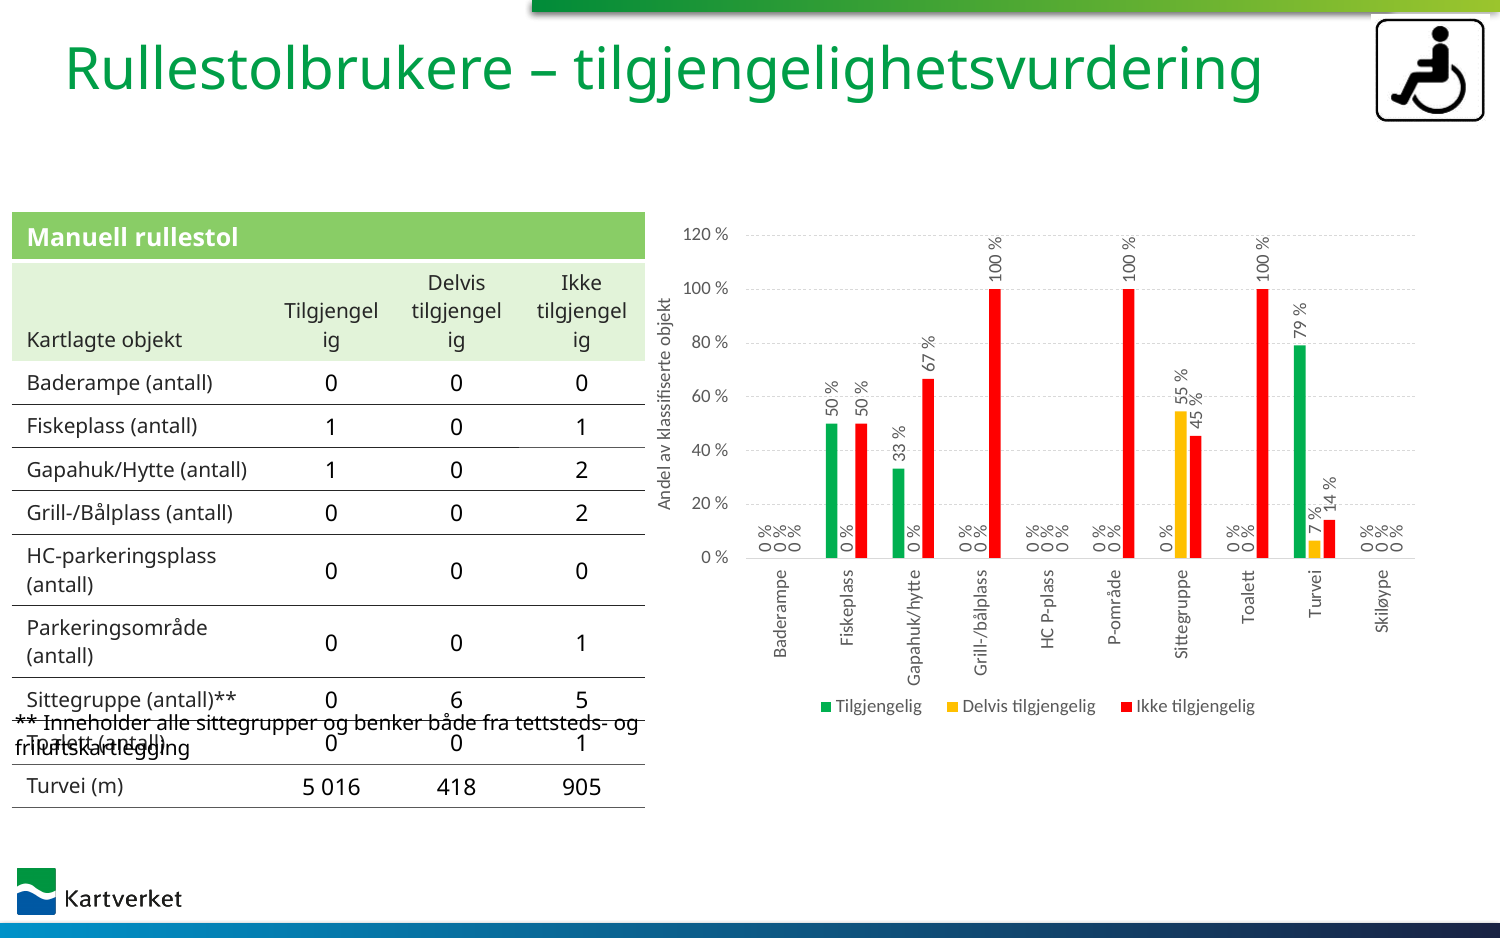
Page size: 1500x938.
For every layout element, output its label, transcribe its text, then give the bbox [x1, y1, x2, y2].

table_cell 0 [519, 361, 638, 404]
text_box ** Inneholder alle sittegrupper og benker både fra tettsteds- og friluftskartlegging [0, 702, 745, 768]
table_cell Baderampe (antall) [12, 361, 269, 404]
table_cell 0 [394, 448, 519, 490]
picture [643, 218, 1426, 728]
table_cell 0 [394, 535, 519, 605]
table_cell Tilgjengelig [269, 263, 394, 361]
table_cell 905 [519, 768, 645, 807]
table_cell Ikke tilgjengelig [519, 263, 638, 361]
table_cell Turvei (m) [12, 768, 269, 807]
table_cell 418 [394, 768, 519, 807]
table_cell 5 016 [269, 768, 394, 807]
table_cell Delvis tilgjengelig [394, 263, 519, 361]
table_cell 0 [269, 678, 394, 702]
table_cell 0 [519, 535, 638, 605]
text_box Rullestolbrukere – tilgjengelighetsvurdering [49, 12, 1372, 109]
table_cell 1 [519, 606, 638, 677]
table_cell 1 [519, 405, 638, 447]
table_cell 2 [519, 448, 638, 490]
table_cell Parkeringsområde (antall) [12, 606, 269, 677]
picture [1371, 13, 1491, 127]
table_cell Kartlagte objekt [12, 263, 269, 361]
table_cell 0 [394, 405, 519, 447]
table_cell HC-parkeringsplass (antall) [12, 535, 269, 605]
table_cell 0 [269, 535, 394, 605]
table_cell 0 [269, 491, 394, 534]
table_cell 1 [269, 405, 394, 447]
table_cell Gapahuk/Hytte (antall) [12, 448, 269, 490]
table_cell 0 [269, 606, 394, 677]
table_cell 0 [394, 606, 519, 677]
table_cell Sittegruppe (antall)** [12, 678, 269, 702]
table_cell Fiskeplass (antall) [12, 405, 269, 447]
table_cell 6 [394, 678, 519, 702]
table_cell 0 [269, 361, 394, 404]
table_cell 1 [269, 448, 394, 490]
table_cell Grill-/Bålplass (antall) [12, 491, 269, 534]
table_cell 0 [394, 491, 519, 534]
table_header Manuell rullestol [12, 212, 645, 259]
table_cell 5 [519, 678, 638, 702]
table_cell 0 [394, 361, 519, 404]
table_cell 2 [519, 491, 638, 534]
